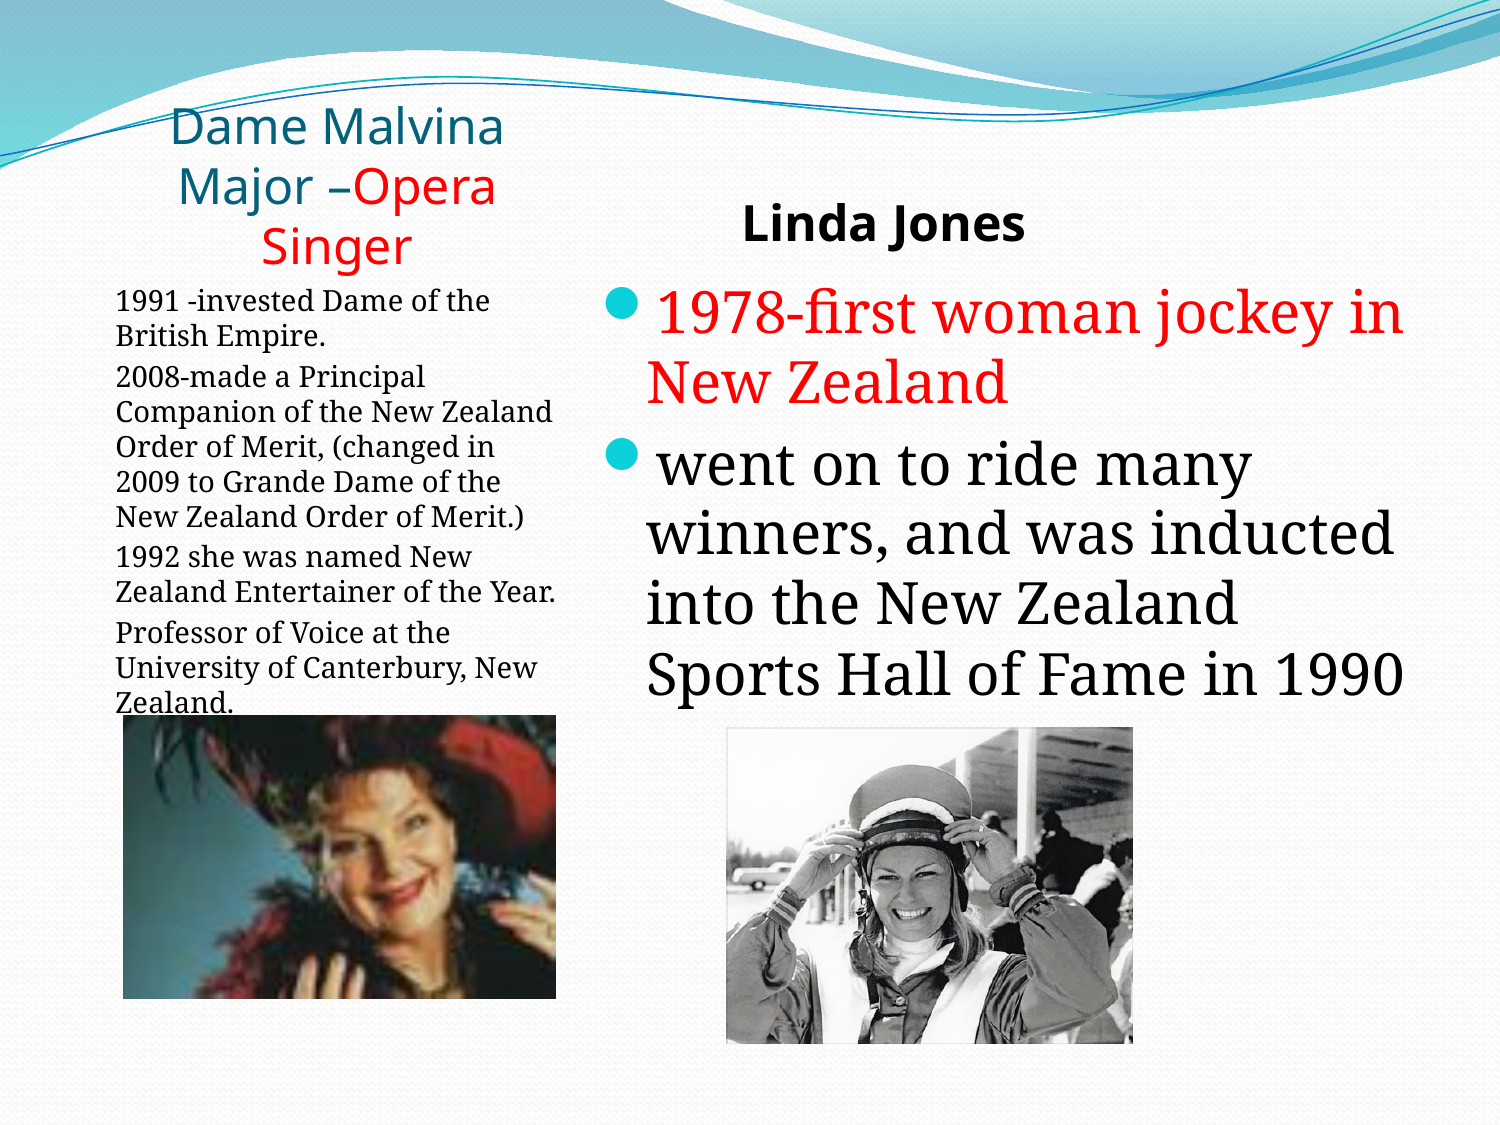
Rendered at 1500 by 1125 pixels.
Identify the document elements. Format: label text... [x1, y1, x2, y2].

title Dame Malvina Major –Opera Singer [112, 84, 563, 275]
picture [123, 715, 556, 1000]
list 1978-first woman jockey in New Zealand went on to ride many winners, and was inducted into the New Zealand Sports Hall of Fame in 1990 [586, 275, 1425, 1025]
picture [726, 727, 1133, 1044]
text_box Linda Jones [726, 184, 1282, 260]
list 1991 -invested Dame of the British Empire. 2008-made a Principal Companion of the New Zealand Order of Merit, (changed in 2009 to Grande Dame of the New Zealand Order of Merit.) 1992 she was named New Zealand Entertainer of the Year. Professor of Voice at the University of Canterbury, New Zealand. [112, 275, 563, 1025]
